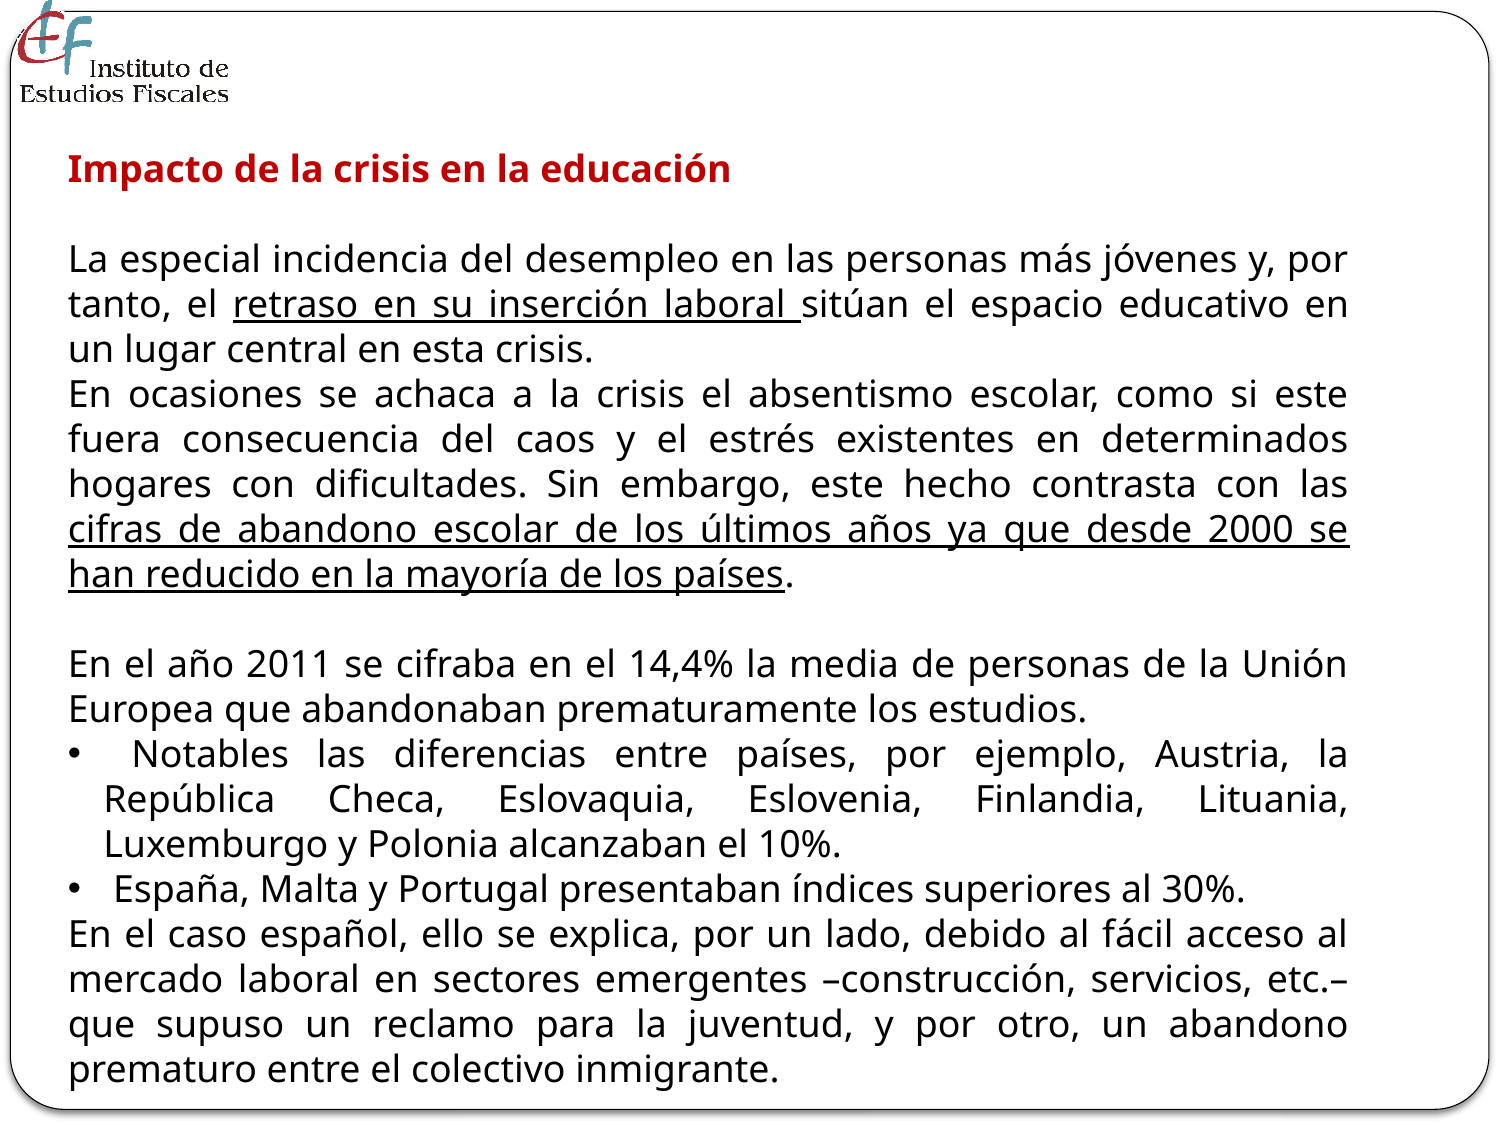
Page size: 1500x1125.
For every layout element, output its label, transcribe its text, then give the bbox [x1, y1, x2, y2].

text_box Impacto de la crisis en la educación La especial incidencia del desempleo en las personas más jóvenes y, por tanto, el retraso en su inserción laboral sitúan el espacio educativo en un lugar central en esta crisis. En ocasiones se achaca a la crisis el absentismo escolar, como si este fuera consecuencia del caos y el estrés existentes en determinados hogares con dificultades. Sin embargo, este hecho contrasta con las cifras de abandono escolar de los últimos años ya que desde 2000 se han reducido en la mayoría de los países. En el año 2011 se cifraba en el 14,4% la media de personas de la Unión Europea que abandonaban prematuramente los estudios. Notables las diferencias entre países, por ejemplo, Austria, la República Checa, Eslovaquia, Eslovenia, Finlandia, Lituania, Luxemburgo y Polonia alcanzaban el 10%. España, Malta y Portugal presentaban índices superiores al 30%. En el caso español, ello se explica, por un lado, debido al fácil acceso al mercado laboral en sectores emergentes –construcción, servicios, etc.– que supuso un reclamo para la juventud, y por otro, un abandono prematuro entre el colectivo inmigrante. La cada vez mayor exigencia profesional y, por tanto, la demanda de formación alargan la estancia en el sistema educativo, incluso en los niveles superiores donde, al mismo tiempo, se reduce el número de becas, se limita la investigación o se suprimen los intercambios [53, 137, 1365, 1125]
picture [17, 0, 228, 102]
